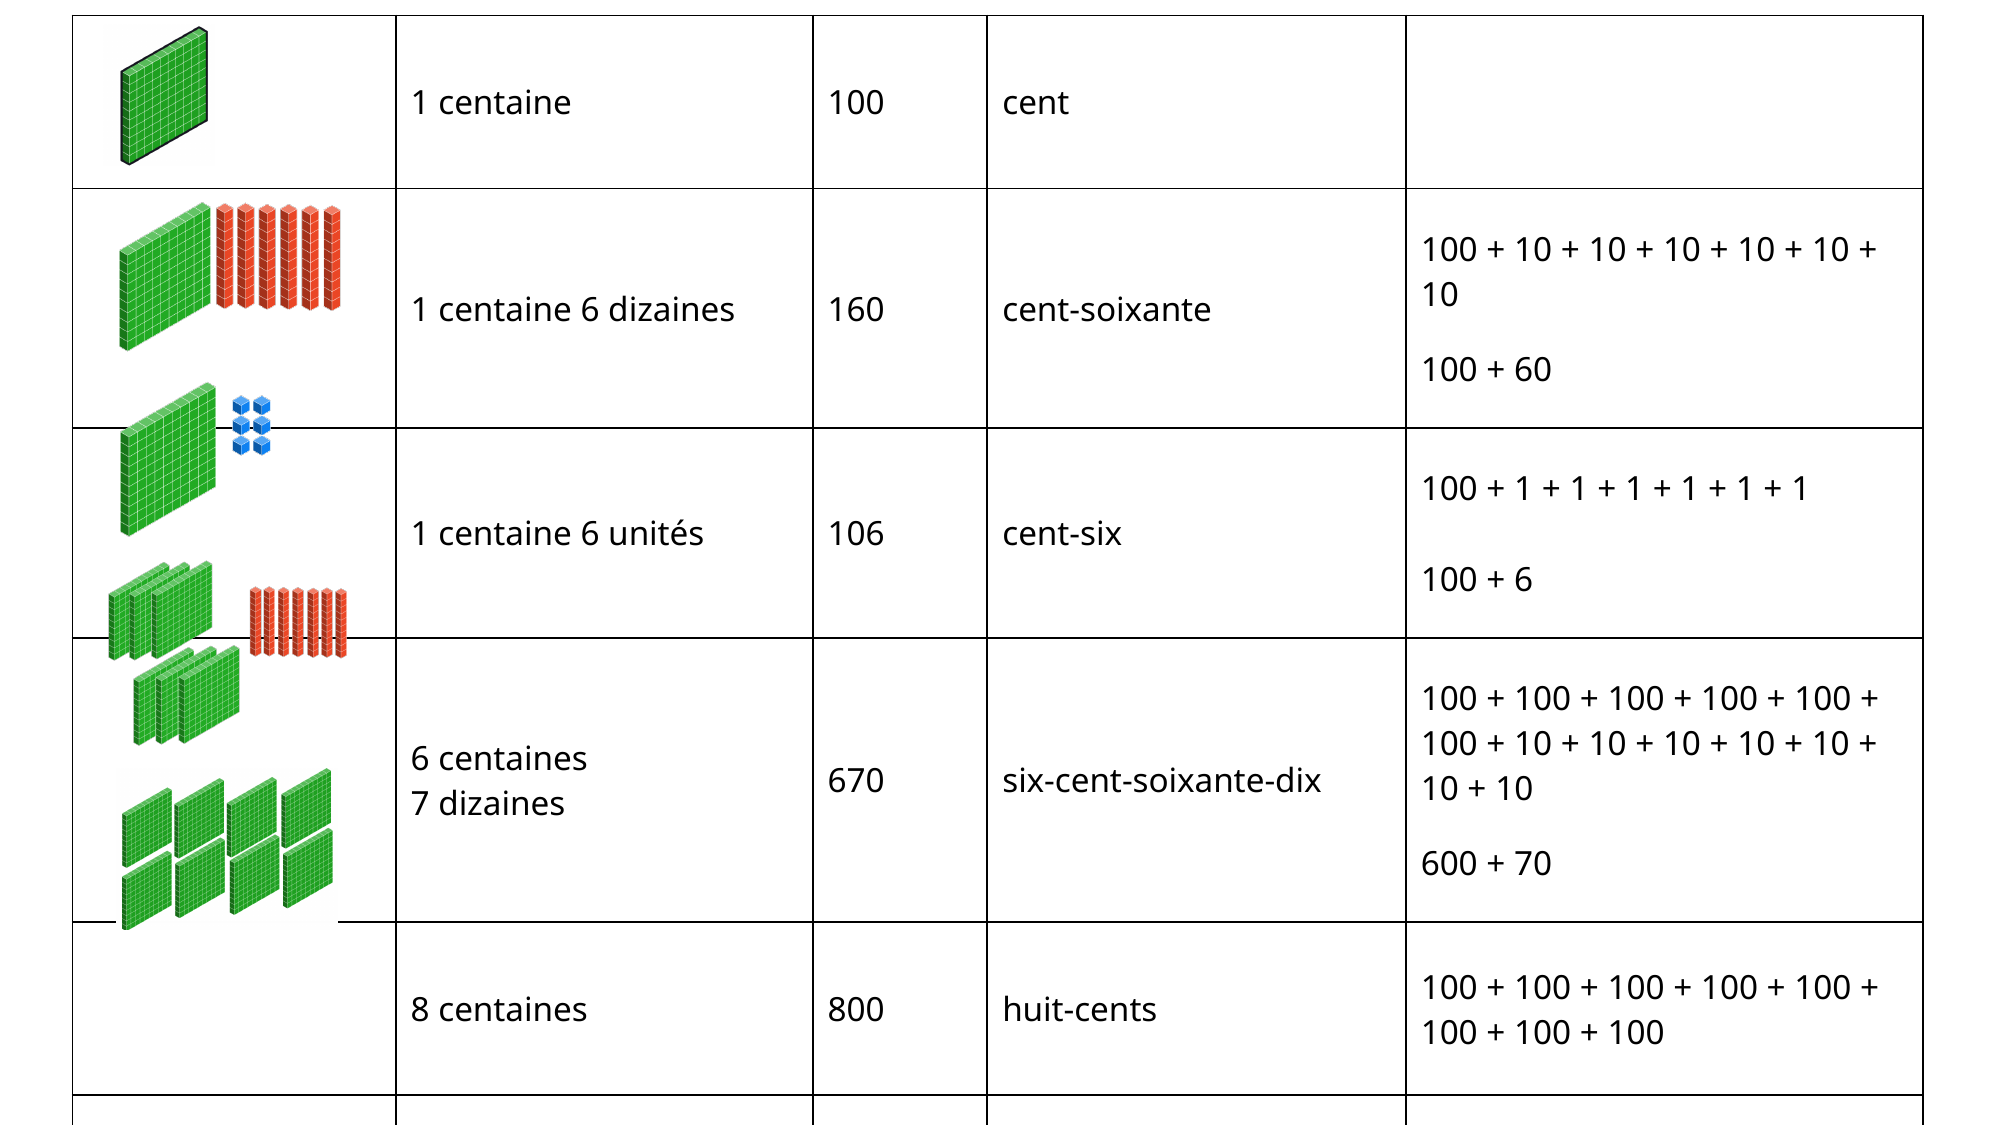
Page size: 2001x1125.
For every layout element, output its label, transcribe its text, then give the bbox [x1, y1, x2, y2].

table_cell [73, 923, 395, 1094]
table_cell [397, 1096, 812, 1125]
table_header [73, 16, 395, 188]
table_cell [290, 189, 395, 427]
table_cell 1 centaine 6 dizaines [397, 189, 812, 427]
table_cell [988, 1096, 1405, 1125]
table_cell 1 centaine 6 unités [397, 429, 812, 637]
table_cell [73, 189, 99, 427]
table_cell 800 [814, 923, 986, 1094]
table_cell [1407, 1096, 1922, 1125]
table_cell 100 + 100 + 100 + 100 + 100 + 100 + 100 + 100 [1407, 923, 1922, 1094]
table_cell 160 [814, 189, 986, 427]
table_cell 100 + 10 + 10 + 10 + 10 + 10 + 10 100 + 60 [1407, 189, 1922, 427]
table_cell six-cent-soixante-dix [988, 639, 1405, 921]
table_cell 6 centaines 7 dizaines [397, 639, 812, 921]
picture [103, 24, 215, 167]
table_header 1 centaine [397, 16, 812, 188]
table_header cent [988, 16, 1405, 188]
table_cell cent-six [988, 429, 1405, 637]
table_cell 106 [814, 429, 986, 637]
table_cell [73, 429, 99, 637]
picture [115, 767, 338, 931]
table_cell cent-soixante [988, 189, 1405, 427]
table_header 100 [814, 16, 986, 188]
table_cell 670 [814, 639, 986, 921]
table_cell 100 + 1 + 1 + 1 + 1 + 1 + 1 100 + 6 [1407, 429, 1922, 637]
table_cell 8 centaines [397, 923, 812, 1094]
picture [95, 183, 360, 758]
table_cell [290, 429, 395, 637]
table_cell huit-cents [988, 923, 1405, 1094]
table_header [1407, 16, 1922, 188]
table_cell [73, 1096, 395, 1125]
table_cell 100 + 100 + 100 + 100 + 100 + 100 + 10 + 10 + 10 + 10 + 10 + 10 + 10 600 + 70 [1407, 639, 1922, 921]
table_cell [73, 639, 395, 921]
table_cell [814, 1096, 986, 1125]
